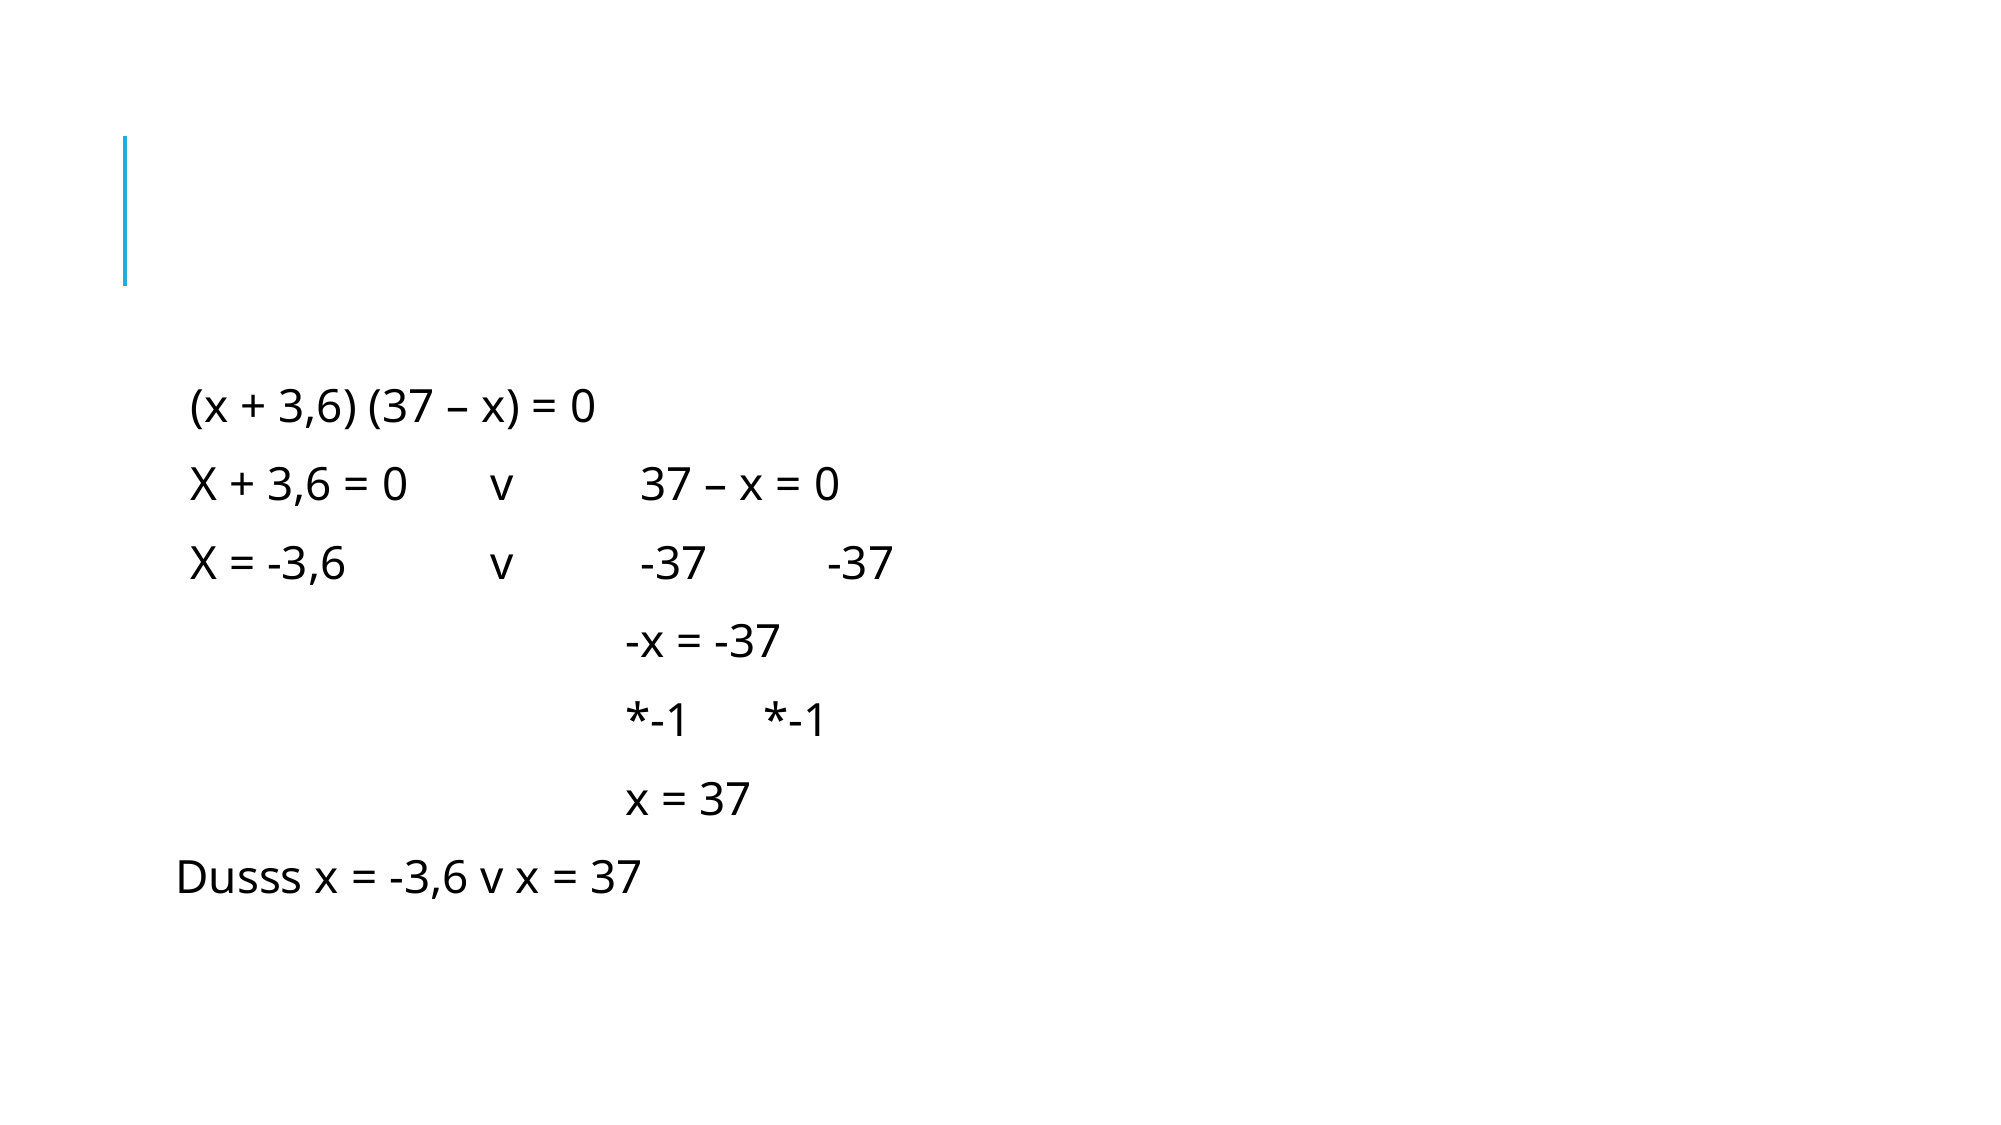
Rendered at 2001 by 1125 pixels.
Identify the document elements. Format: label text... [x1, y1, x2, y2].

list (x + 3,6) (37 – x) = 0 X + 3,6 = 0 v 37 – x = 0 X = -3,6 v -37 -37 -x = -37 *-1 *-1 x = 37 Dusss x = -3,6 v x = 37 [168, 375, 1763, 1035]
